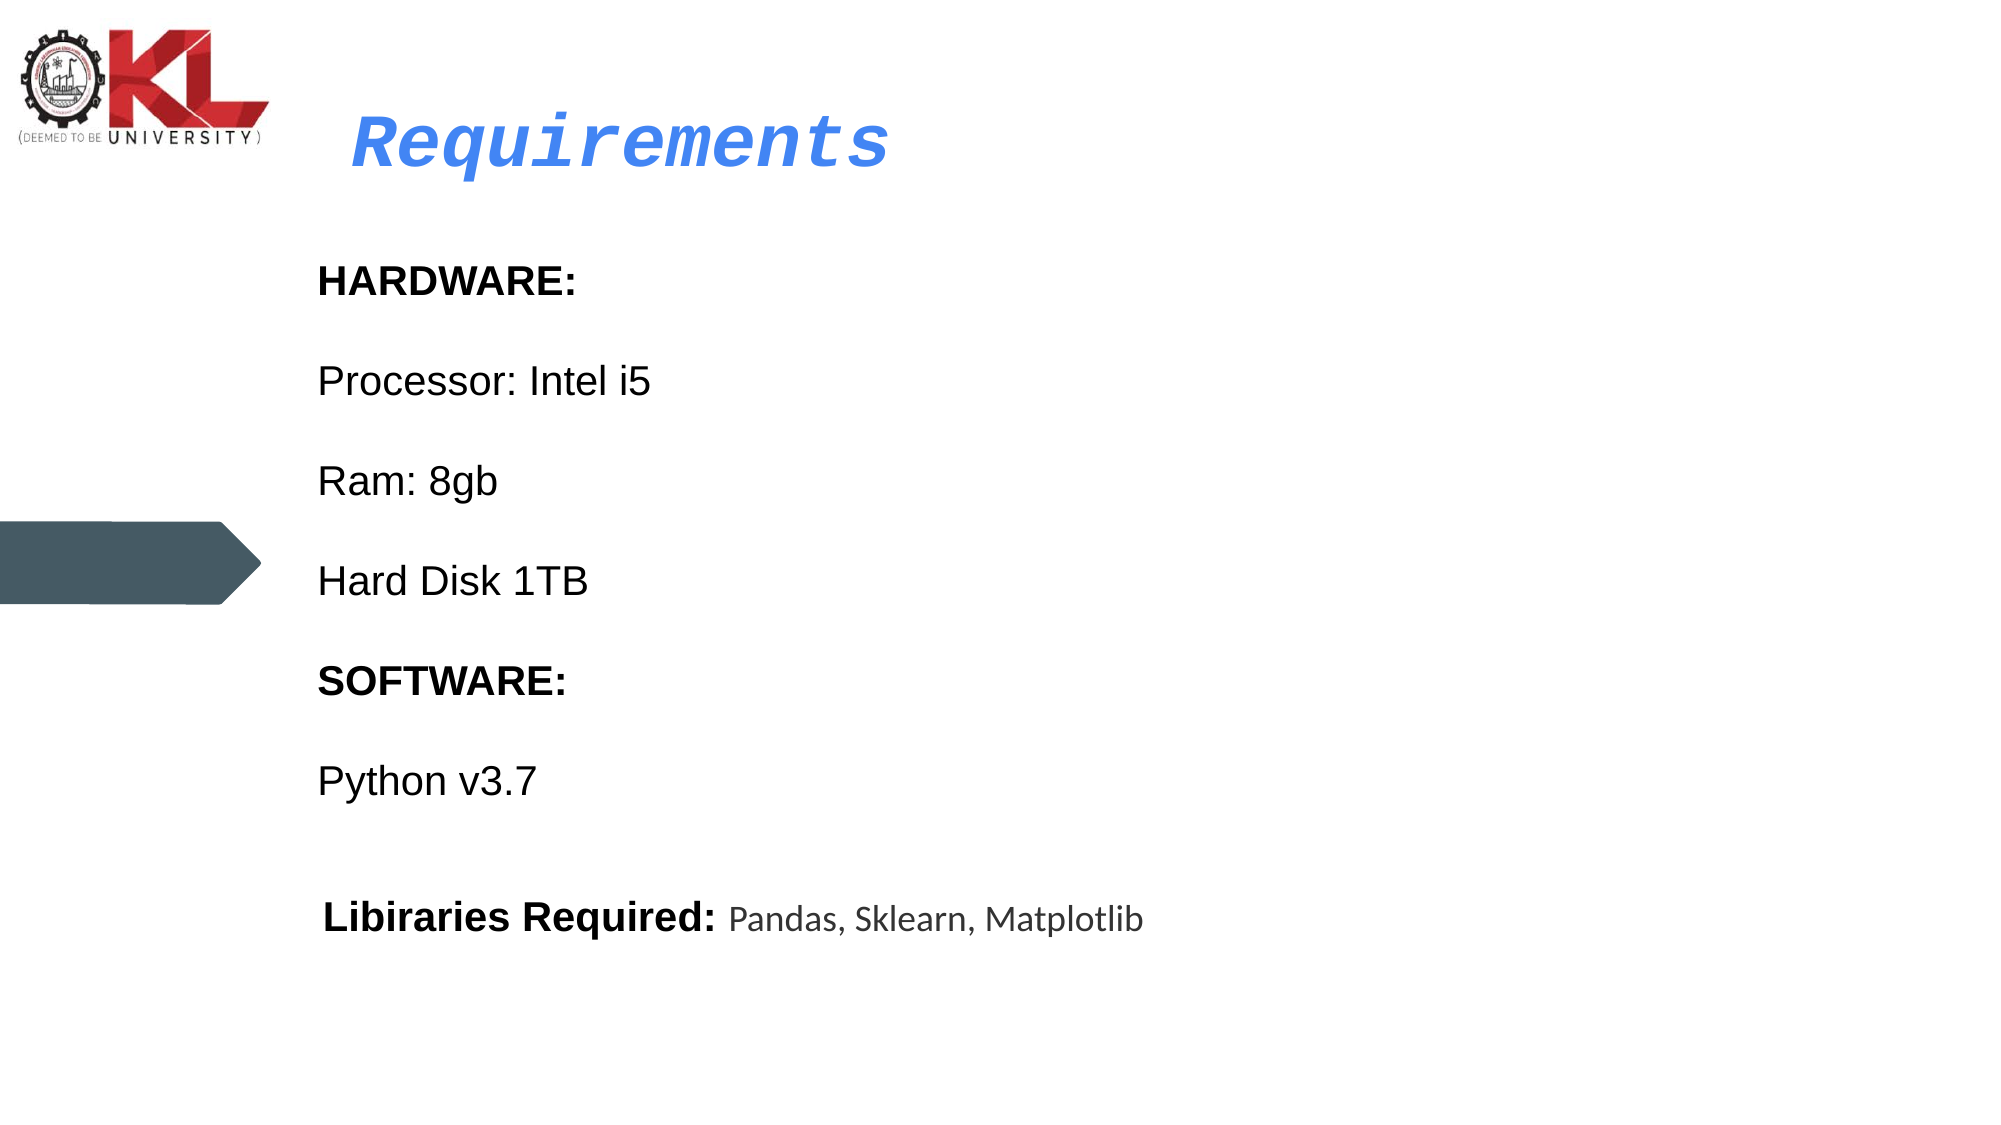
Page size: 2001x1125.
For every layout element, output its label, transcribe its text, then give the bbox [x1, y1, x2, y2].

title Requirements [336, 65, 1846, 190]
list HARDWARE: Processor: Intel i5 Ram: 8gb Hard Disk 1TB SOFTWARE: Python v3.7 Libiraries Required: Pandas, Sklearn, Matplotlib [284, 195, 1899, 929]
picture [11, 17, 272, 149]
